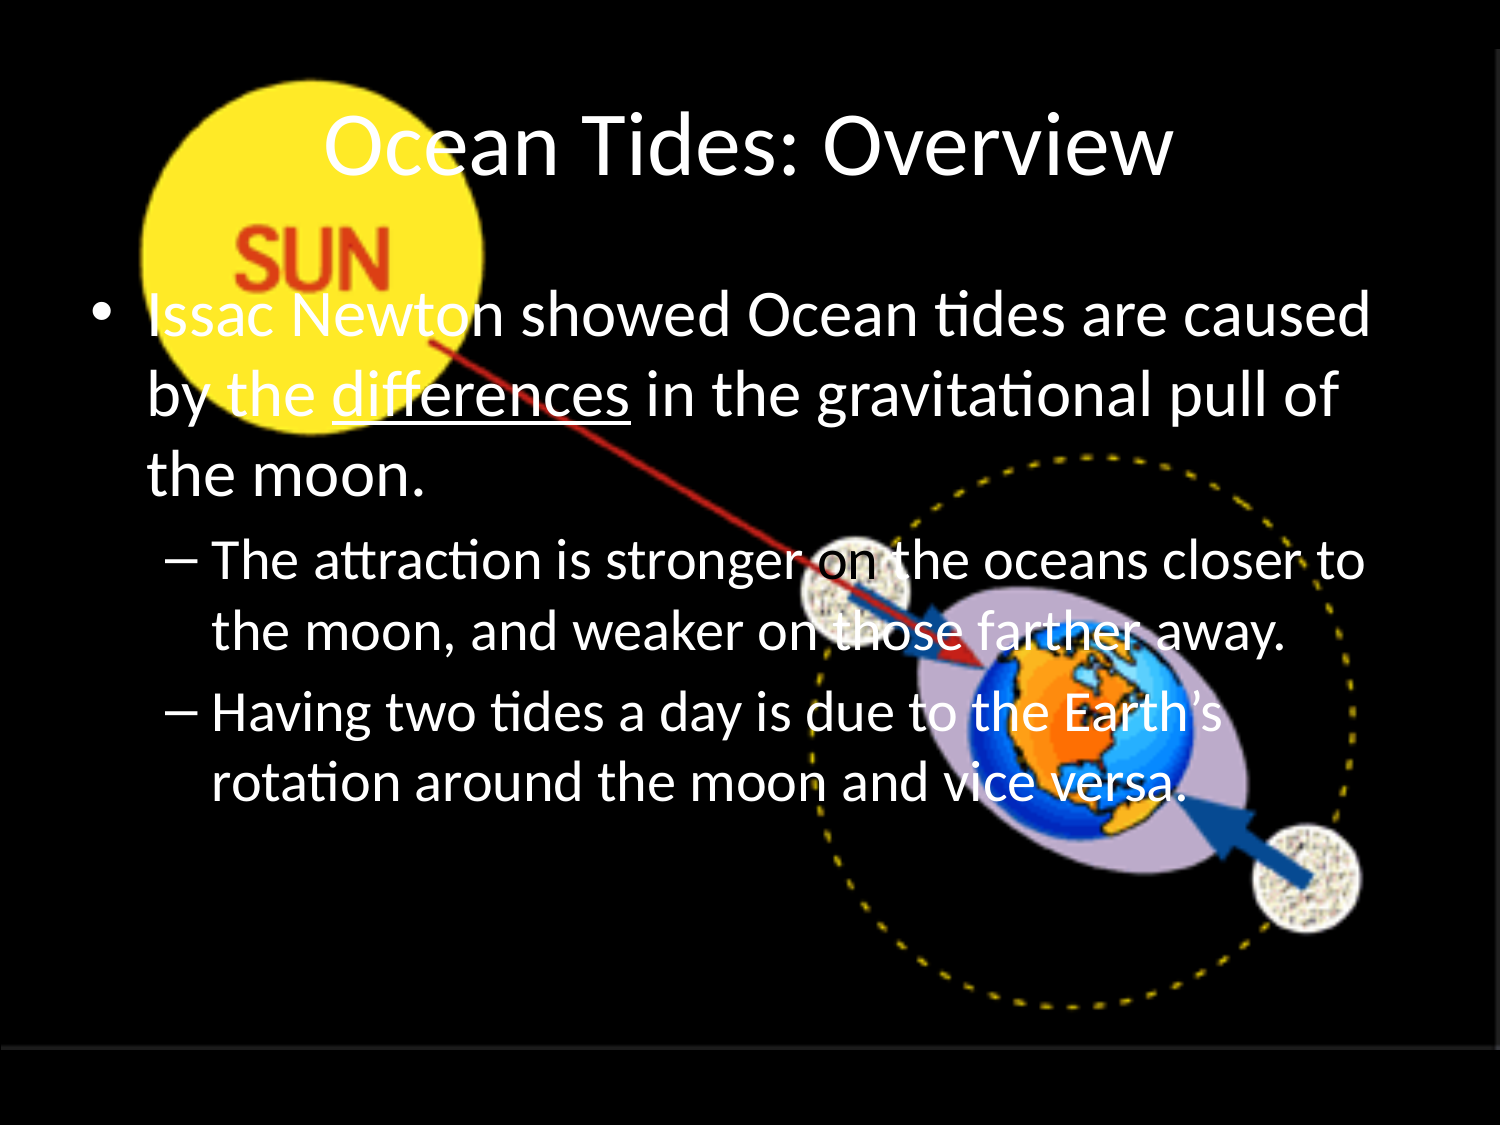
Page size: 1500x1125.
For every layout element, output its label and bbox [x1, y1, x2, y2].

picture [1, 49, 1500, 1051]
